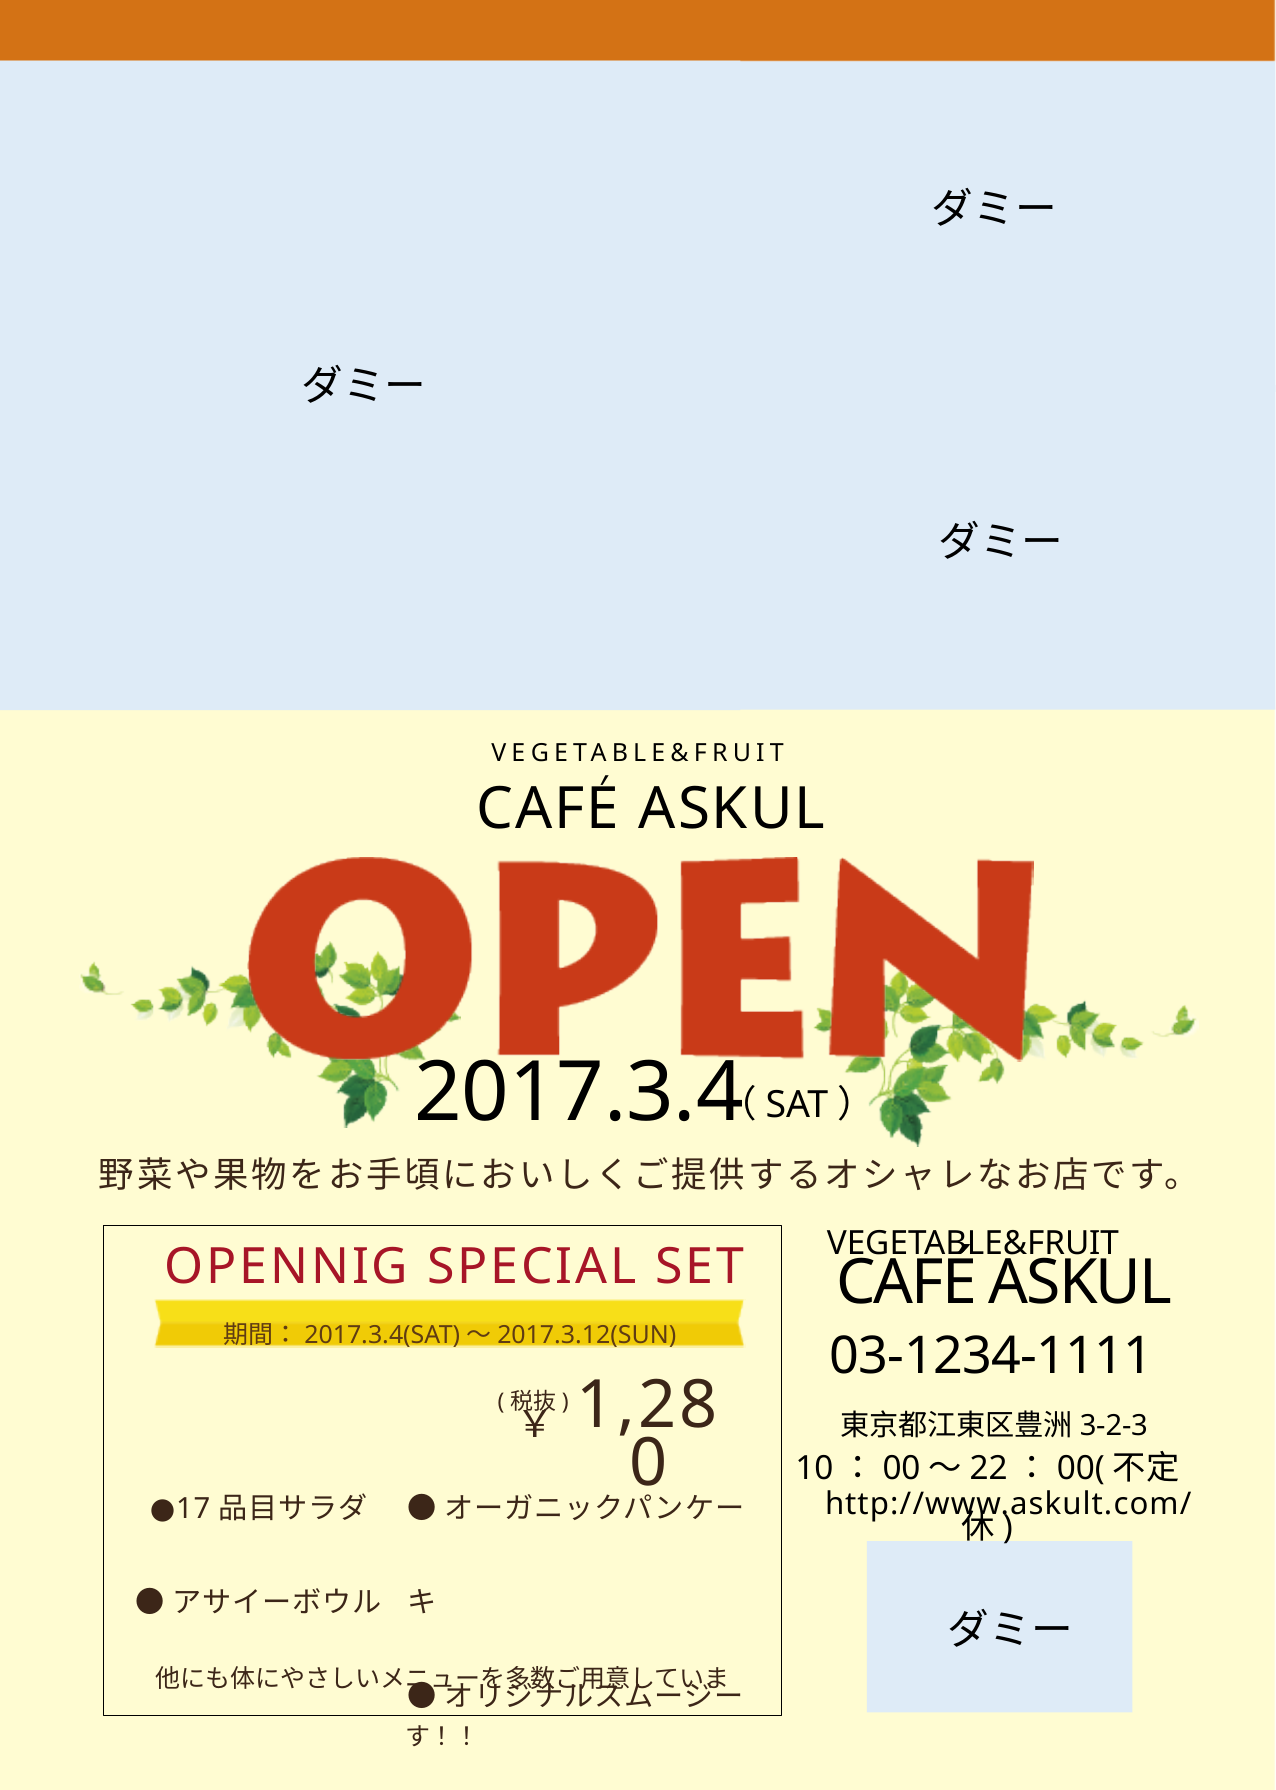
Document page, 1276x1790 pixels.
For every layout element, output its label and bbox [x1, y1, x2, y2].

text_box [269, 757, 1033, 849]
picture [0, 0, 1276, 1790]
